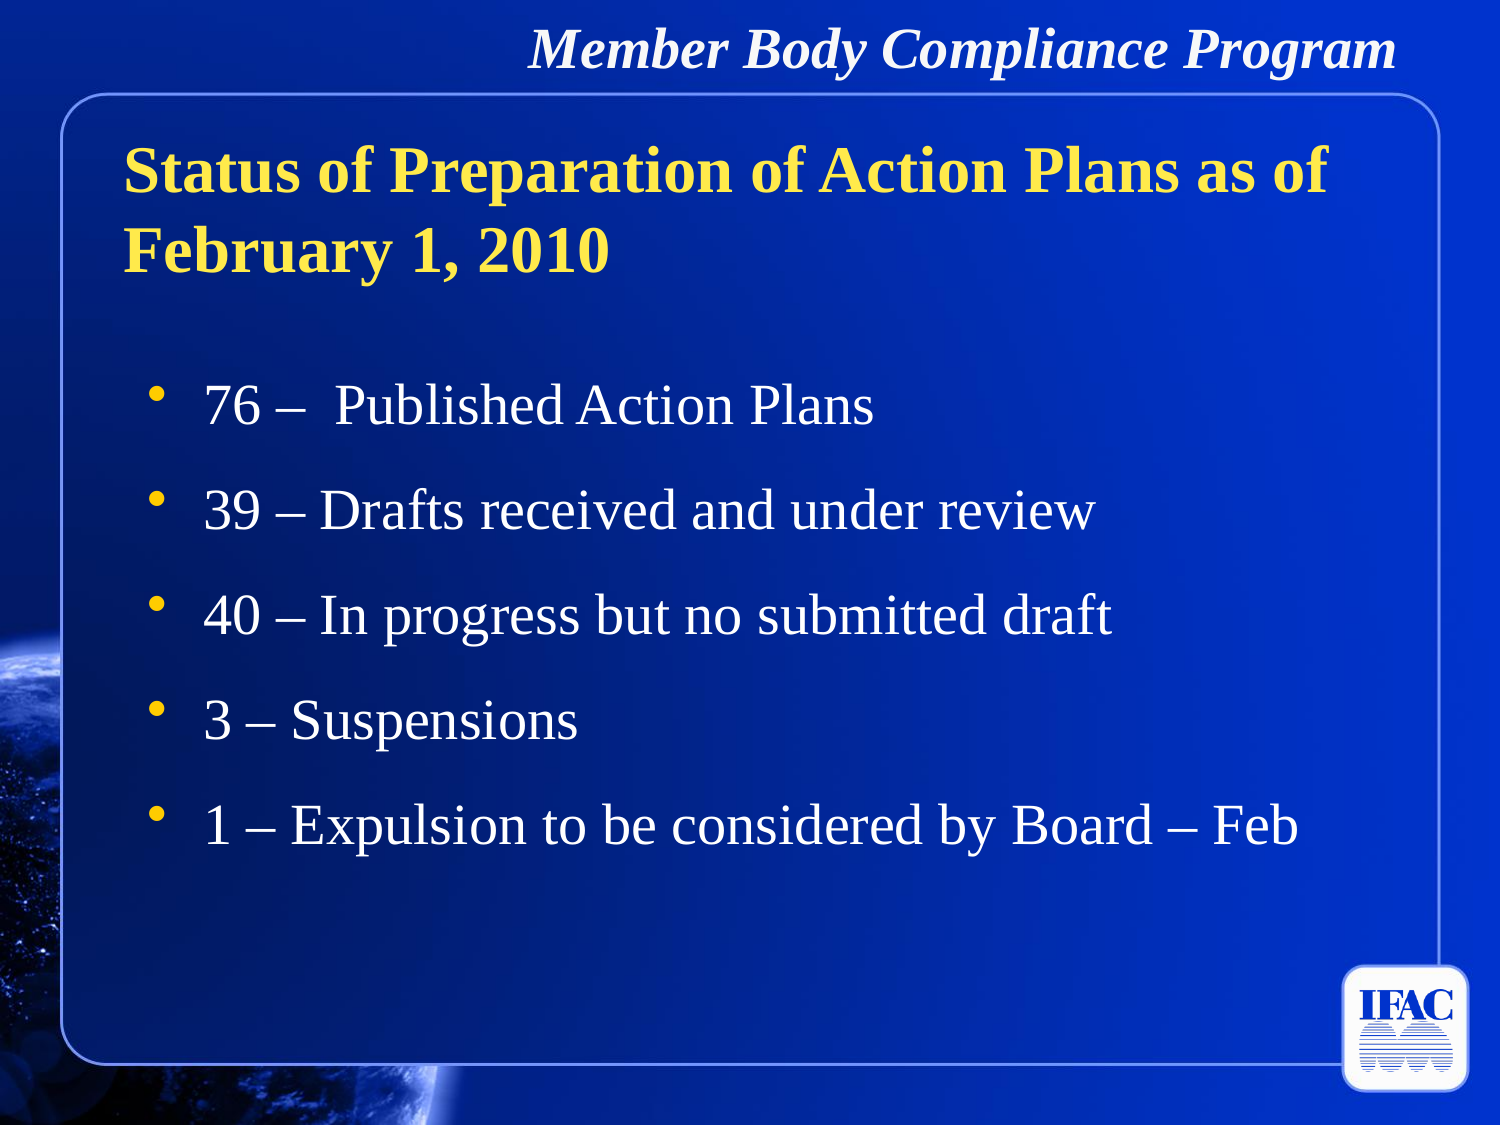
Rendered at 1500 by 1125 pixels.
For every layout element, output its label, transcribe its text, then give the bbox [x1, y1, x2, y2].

picture [0, 0, 1500, 1125]
list 76 – Published Action Plans 39 – Drafts received and under review 40 – In progress but no submitted draft 3 – Suspensions 1 – Expulsion to be considered by Board – Feb [131, 358, 1411, 1048]
title Member Body Compliance Program [149, 0, 1414, 92]
list Status of Preparation of Action Plans as of February 1, 2010 [107, 118, 1413, 312]
